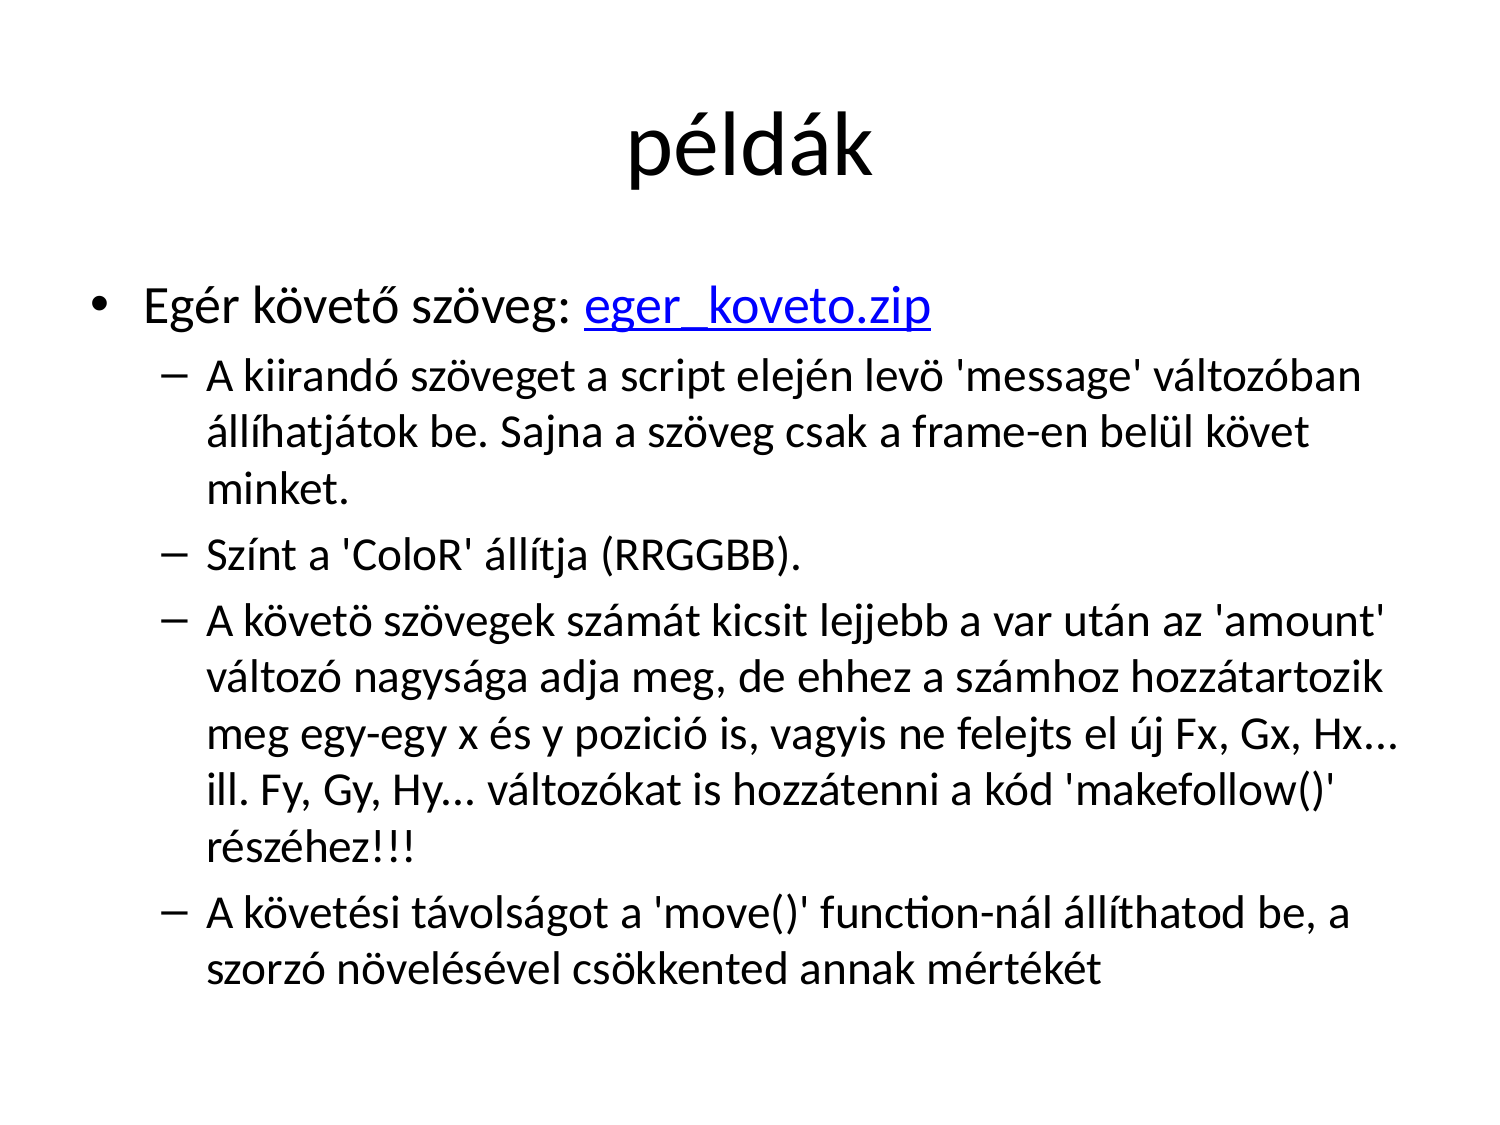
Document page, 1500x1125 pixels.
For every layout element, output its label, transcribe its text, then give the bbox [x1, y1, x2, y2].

title példák [75, 45, 1425, 233]
list Egér követő szöveg: eger_koveto.zip A kiirandó szöveget a script elején levö 'message' változóban állíhatjátok be. Sajna a szöveg csak a frame-en belül követ minket. Színt a 'ColoR' állítja (RRGGBB). A követö szövegek számát kicsit lejjebb a var után az 'amount' változó nagysága adja meg, de ehhez a számhoz hozzátartozik meg egy-egy x és y pozició is, vagyis ne felejts el új Fx, Gx, Hx... ill. Fy, Gy, Hy... változókat is hozzátenni a kód 'makefollow()' részéhez!!! A követési távolságot a 'move()' function-nál állíthatod be, a szorzó növelésével csökkented annak mértékét [75, 262, 1425, 1005]
